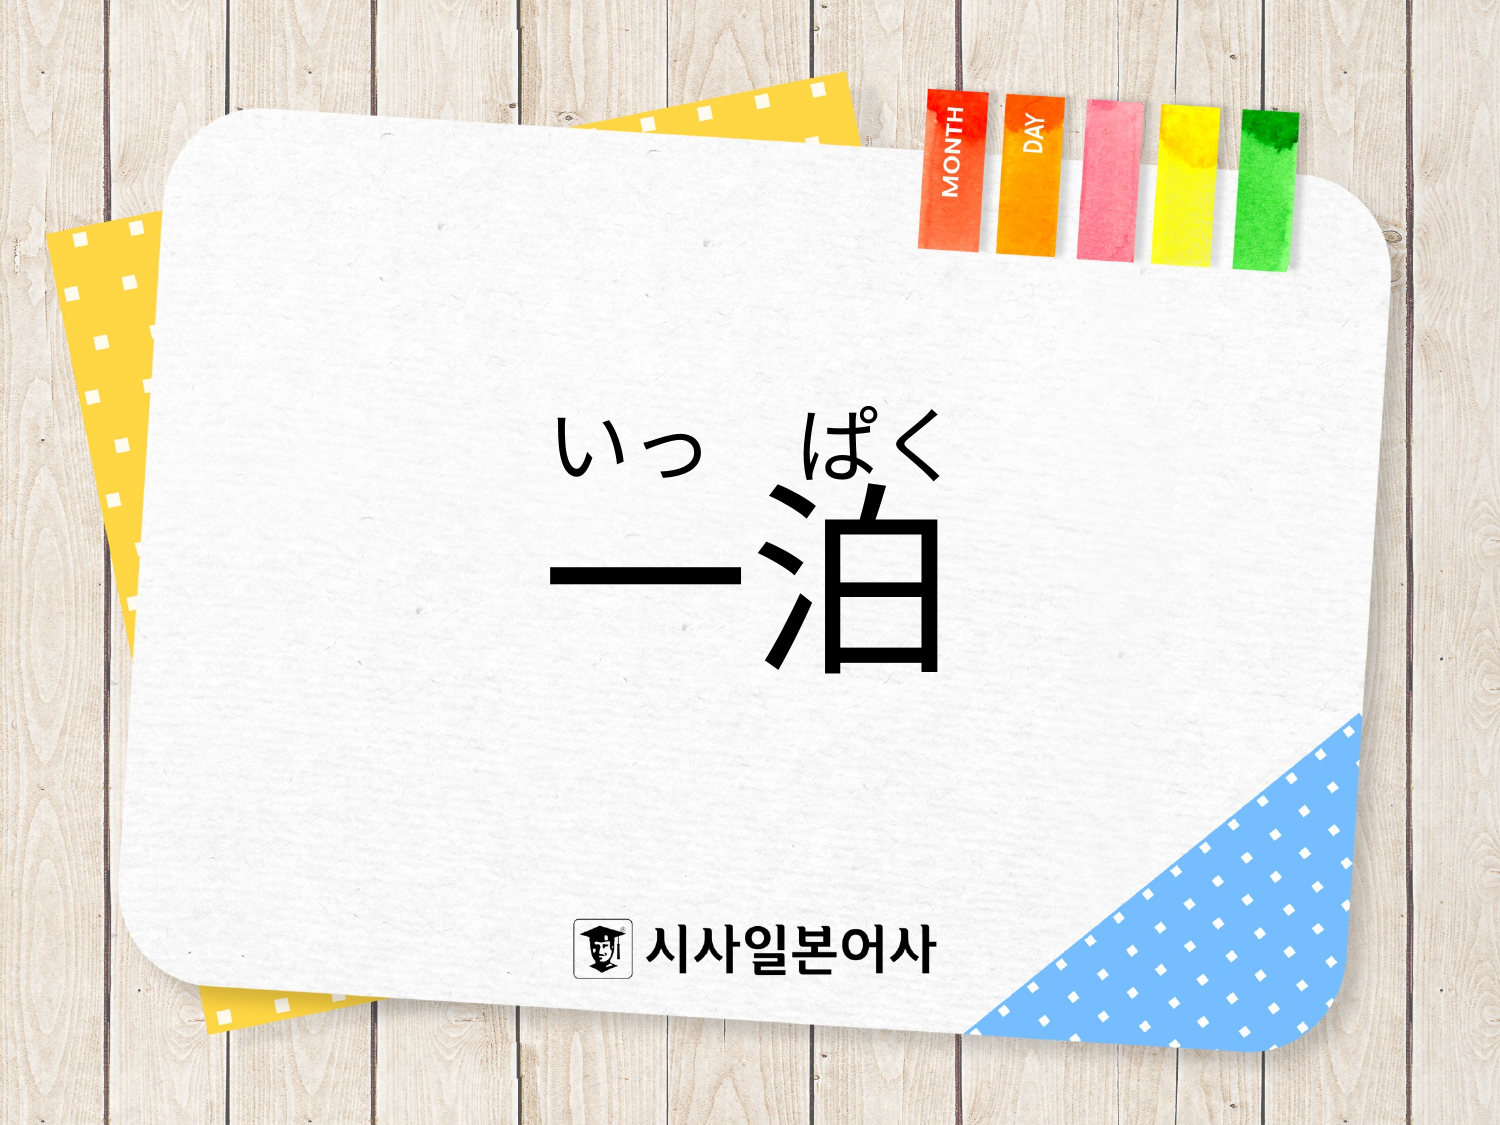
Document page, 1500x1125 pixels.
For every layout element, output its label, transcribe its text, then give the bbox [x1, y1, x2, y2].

text_box いっ ぱく [532, 385, 979, 501]
picture [0, 0, 1500, 1125]
title 一泊 [75, 338, 1425, 811]
